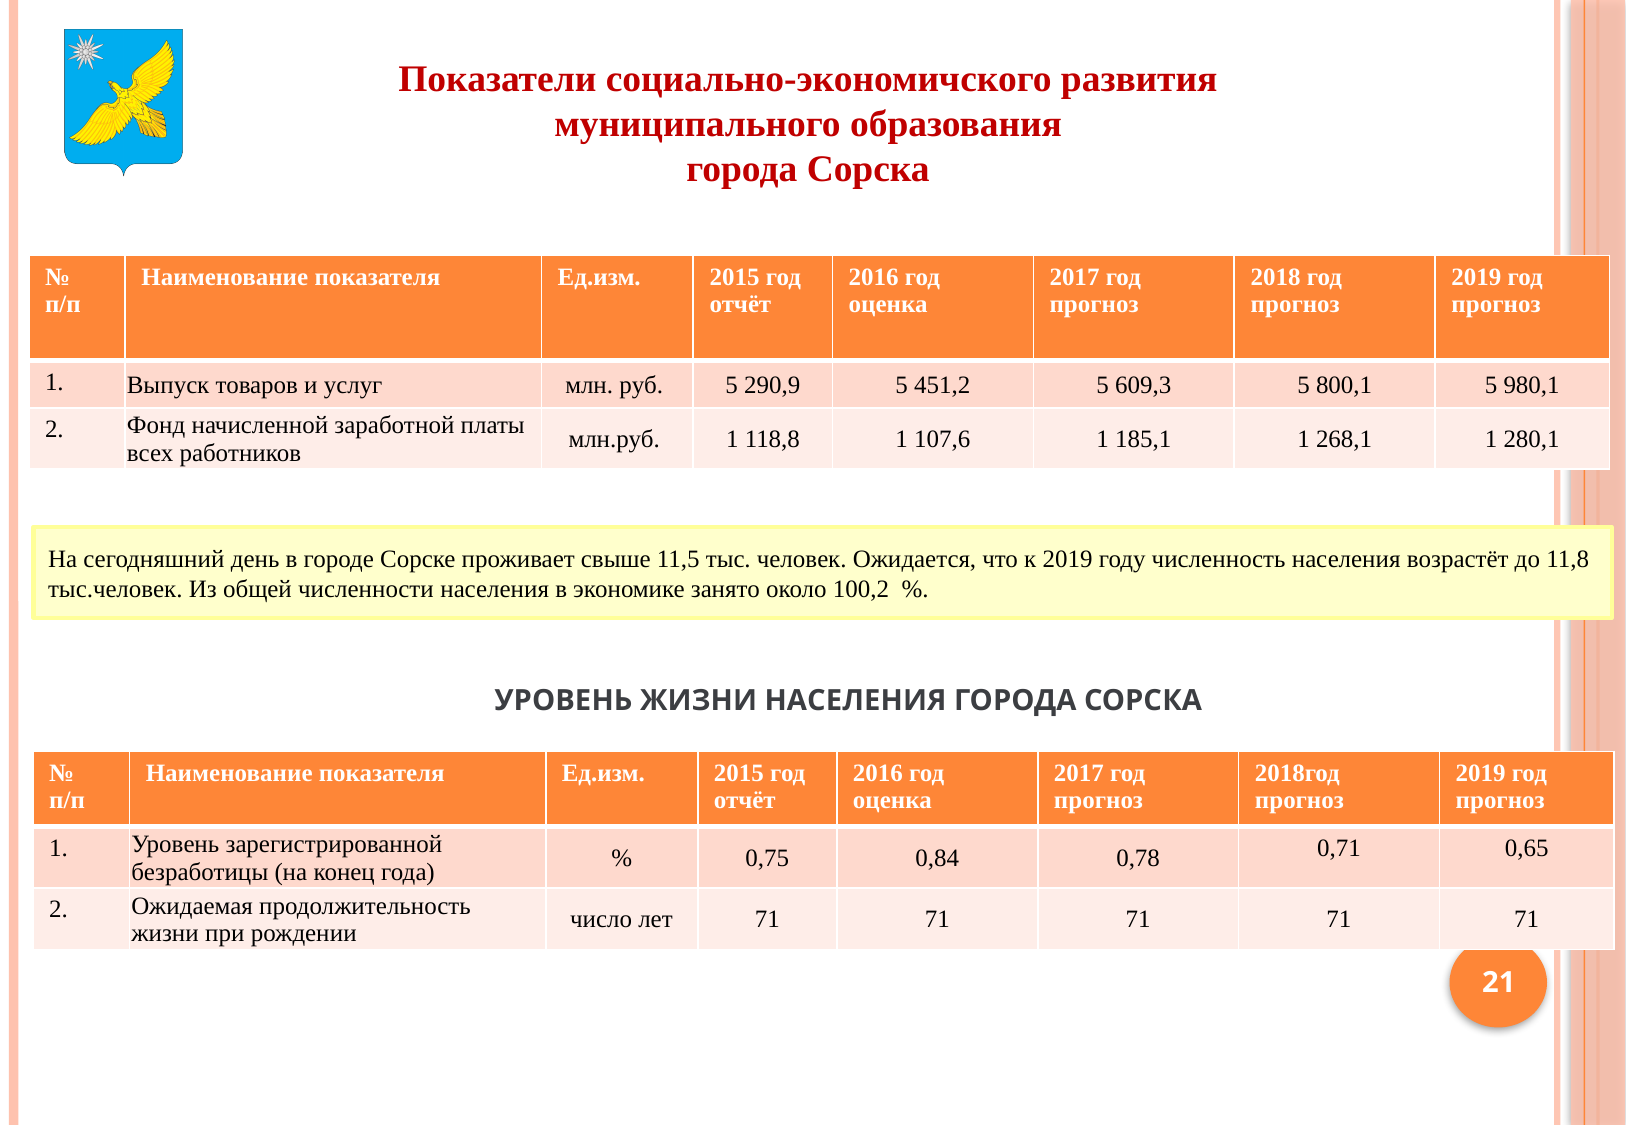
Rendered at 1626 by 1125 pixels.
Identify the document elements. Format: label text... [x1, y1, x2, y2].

text_box УРОВЕНЬ ЖИЗНИ НАСЕЛЕНИЯ ГОРОДА СОРСКА [97, 674, 1601, 724]
table_cell Ожидаемая продолжительность жизни при рождении [130, 889, 545, 949]
table_header 2017 год прогноз [1039, 752, 1238, 824]
table_cell 5 290,9 [694, 363, 832, 407]
table_cell 71 [838, 889, 1037, 949]
table_cell 0,65 [1440, 829, 1613, 887]
table_cell 0,84 [838, 829, 1037, 887]
picture [72, 42, 173, 144]
table_cell 5 451,2 [833, 363, 1033, 407]
table_header № п/п [30, 256, 124, 358]
table_cell 1 185,1 [1034, 409, 1233, 468]
table_header № п/п [34, 752, 129, 824]
table_cell 5 800,1 [1235, 363, 1434, 407]
slide_number 21 [1444, 950, 1553, 1027]
table_cell 2. [30, 409, 124, 468]
table_cell 1 118,8 [694, 409, 832, 468]
table_cell 71 [1239, 889, 1439, 949]
table_cell 1. [30, 363, 124, 407]
table_header 2018год прогноз [1239, 752, 1439, 824]
table_header 2015 год отчёт [694, 256, 832, 358]
table_cell 1 280,1 [1436, 409, 1609, 468]
table_header Ед.изм. [542, 256, 692, 358]
table_cell 0,75 [699, 829, 836, 887]
table_cell 2. [34, 889, 129, 949]
table_cell % [547, 829, 697, 887]
table_header 2016 год оценка [838, 752, 1037, 824]
table_cell 71 [1039, 889, 1238, 949]
table_cell 1 107,6 [833, 409, 1033, 468]
text_box На сегодняшний день в городе Сорске проживает свыше 11,5 тыс. человек. Ожидается, что к 2019 году численность населения возрастёт до 11,8 тыс.человек. Из общей численности населения в экономике занято около 100,2 %. [31, 525, 1614, 620]
table_header 2016 год оценка [833, 256, 1033, 358]
table_cell 1. [34, 829, 129, 887]
table_cell 71 [1440, 889, 1613, 949]
picture [64, 28, 184, 178]
table_header 2019 год прогноз [1436, 256, 1609, 358]
table_header Наименование показателя [126, 256, 541, 358]
table_cell 71 [699, 889, 836, 949]
table_cell 0,71 [1239, 829, 1439, 887]
table_cell 5 609,3 [1034, 363, 1233, 407]
table_header 2015 год отчёт [699, 752, 836, 824]
table_cell 5 980,1 [1436, 363, 1609, 407]
table_cell 0,78 [1039, 829, 1238, 887]
table_header 2019 год прогноз [1440, 752, 1613, 824]
table_cell Уровень зарегистрированной безработицы (на конец года) [130, 829, 545, 887]
table_header 2017 год прогноз [1034, 256, 1233, 358]
table_header Ед.изм. [547, 752, 697, 824]
picture [72, 41, 98, 63]
table_header 2018 год прогноз [1235, 256, 1434, 358]
table_cell Выпуск товаров и услуг [126, 363, 541, 407]
table_cell 1 268,1 [1235, 409, 1434, 468]
table_header Наименование показателя [130, 752, 545, 824]
table_cell млн.руб. [542, 409, 692, 468]
text_box Показатели социально-экономичского развития муниципального образования города Сорска [5, 36, 1612, 197]
table_cell число лет [547, 889, 697, 949]
table_cell Фонд начисленной заработной платы всех работников [126, 409, 541, 468]
table_cell млн. руб. [542, 363, 692, 407]
